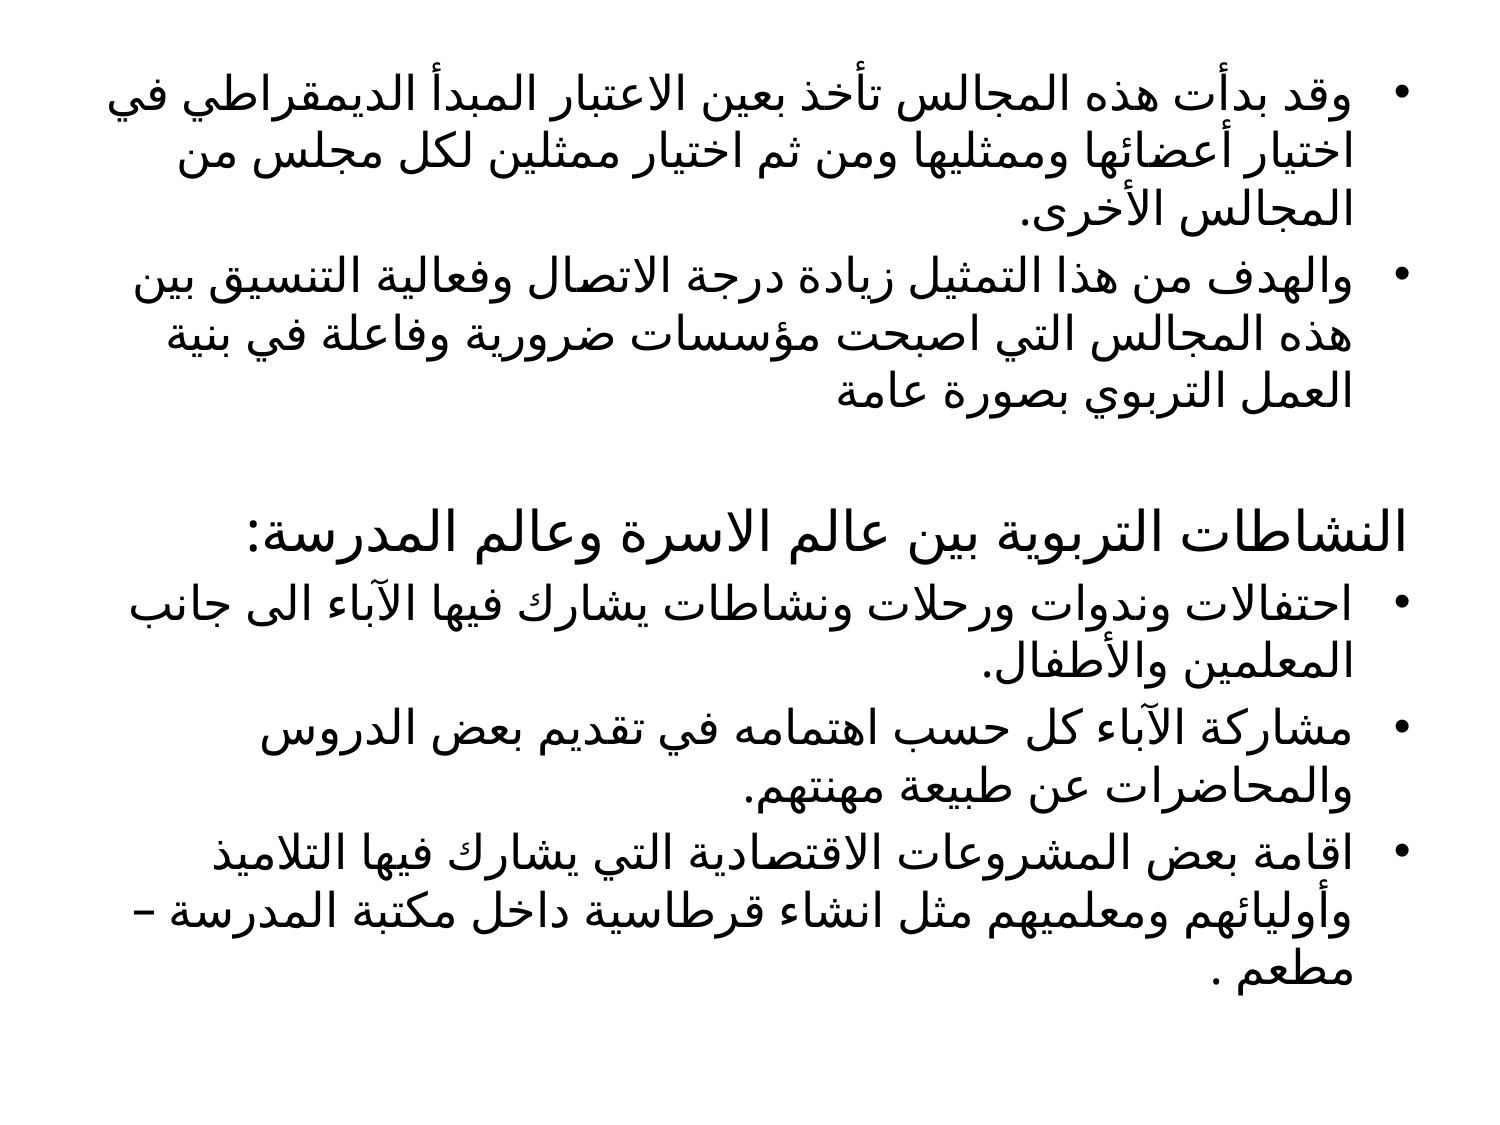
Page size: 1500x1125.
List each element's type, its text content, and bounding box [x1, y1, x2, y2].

list وقد بدأت هذه المجالس تأخذ بعين الاعتبار المبدأ الديمقراطي في اختيار أعضائها وممثليها ومن ثم اختيار ممثلين لكل مجلس من المجالس الأخرى. والهدف من هذا التمثيل زيادة درجة الاتصال وفعالية التنسيق بين هذه المجالس التي اصبحت مؤسسات ضرورية وفاعلة في بنية العمل التربوي بصورة عامة النشاطات التربوية بين عالم الاسرة وعالم المدرسة: احتفالات وندوات ورحلات ونشاطات يشارك فيها الآباء الى جانب المعلمين والأطفال. مشاركة الآباء كل حسب اهتمامه في تقديم بعض الدروس والمحاضرات عن طبيعة مهنتهم. اقامة بعض المشروعات الاقتصادية التي يشارك فيها التلاميذ وأوليائهم ومعلميهم مثل انشاء قرطاسية داخل مكتبة المدرسة – مطعم . [64, 54, 1425, 1005]
